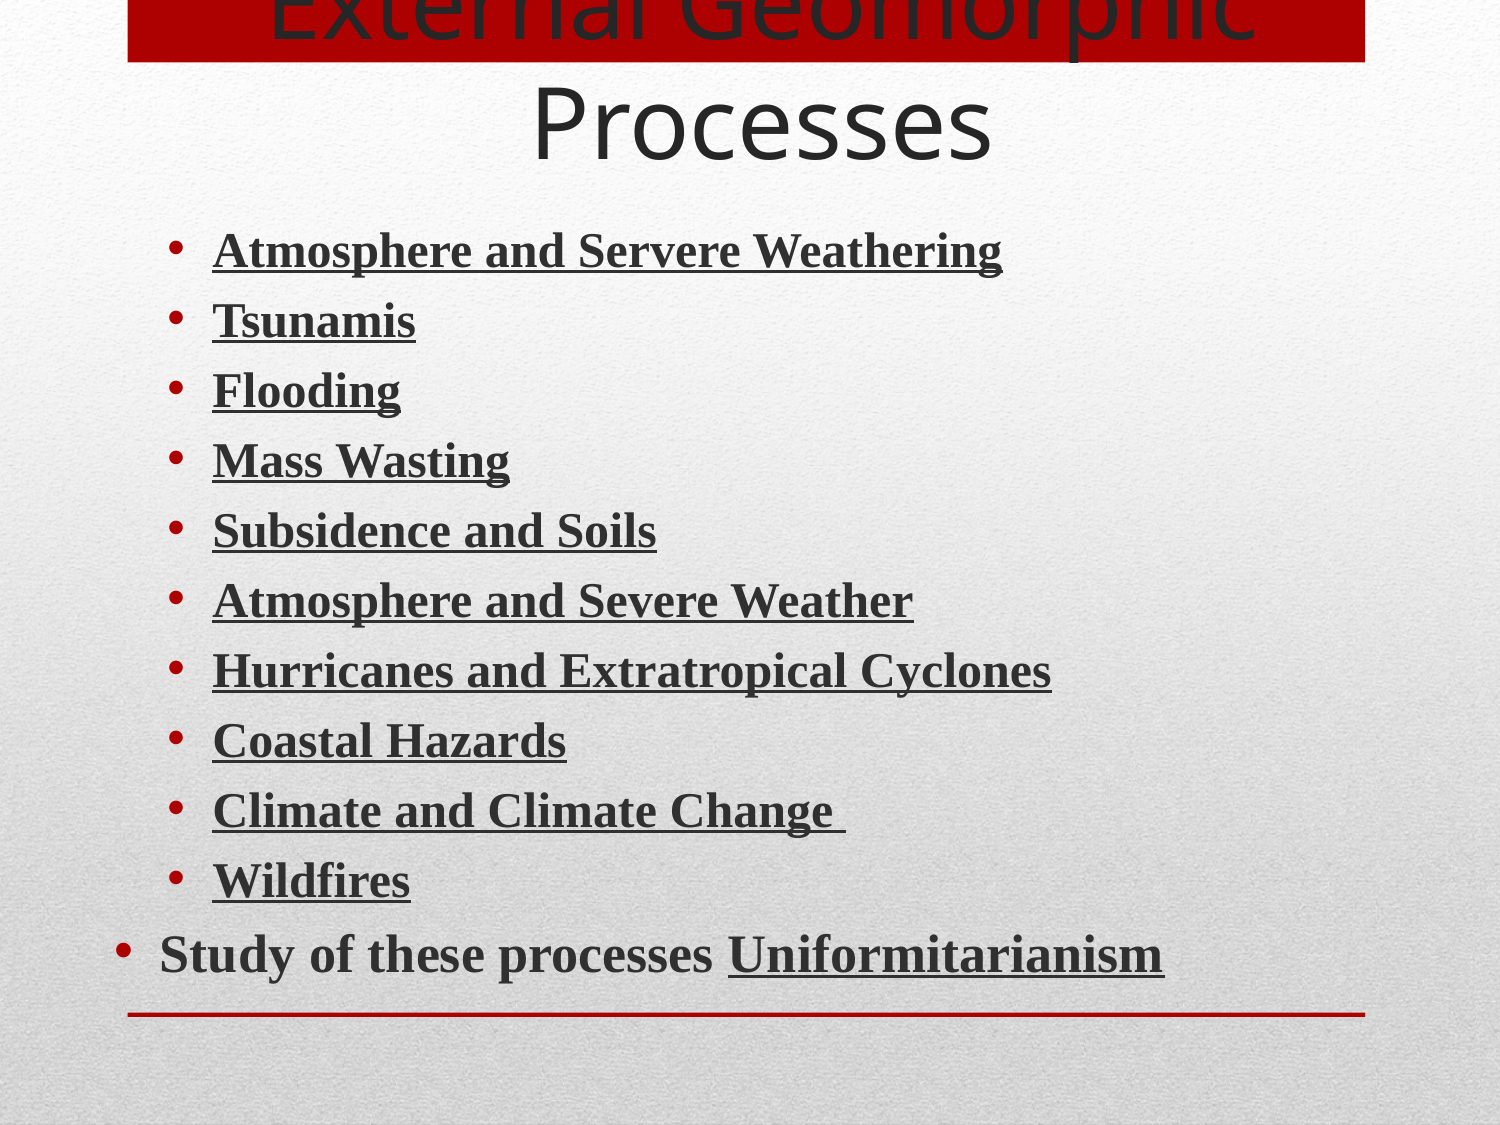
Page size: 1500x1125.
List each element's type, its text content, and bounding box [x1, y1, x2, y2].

title External Geomorphic Processes [62, 0, 1463, 188]
list Atmosphere and Servere Weathering Tsunamis Flooding Mass Wasting Subsidence and Soils Atmosphere and Severe Weather Hurricanes and Extratropical Cyclones Coastal Hazards Climate and Climate Change Wildfires Study of these processes Uniformitarianism [99, 187, 1388, 1013]
